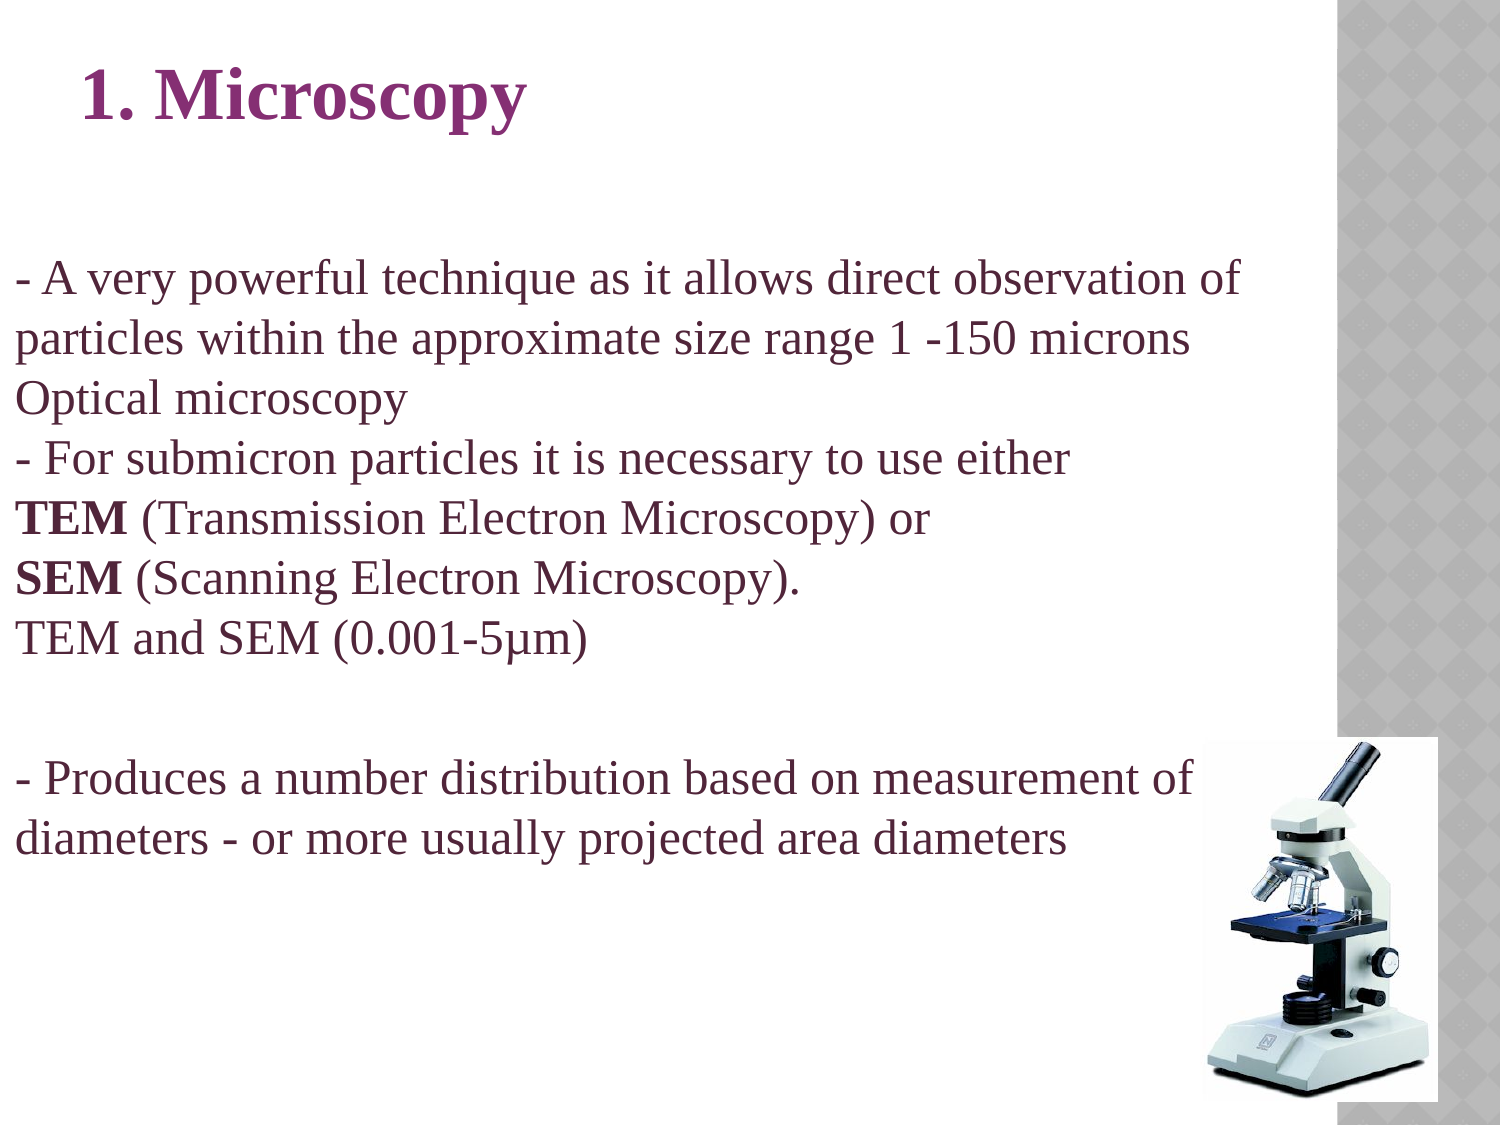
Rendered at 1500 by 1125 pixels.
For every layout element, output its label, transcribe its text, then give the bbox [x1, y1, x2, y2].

text_box 1. Microscopy [64, 37, 544, 143]
picture [1199, 737, 1438, 1102]
text_box - A very powerful technique as it allows direct observation of particles within the approximate size range 1 -150 microns Optical microscopy - For submicron particles it is necessary to use either TEM (Transmission Electron Microscopy) or SEM (Scanning Electron Microscopy). TEM and SEM (0.001-5µm) - Produces a number distribution based on measurement of diameters - or more usually projected area diameters [0, 237, 1363, 873]
